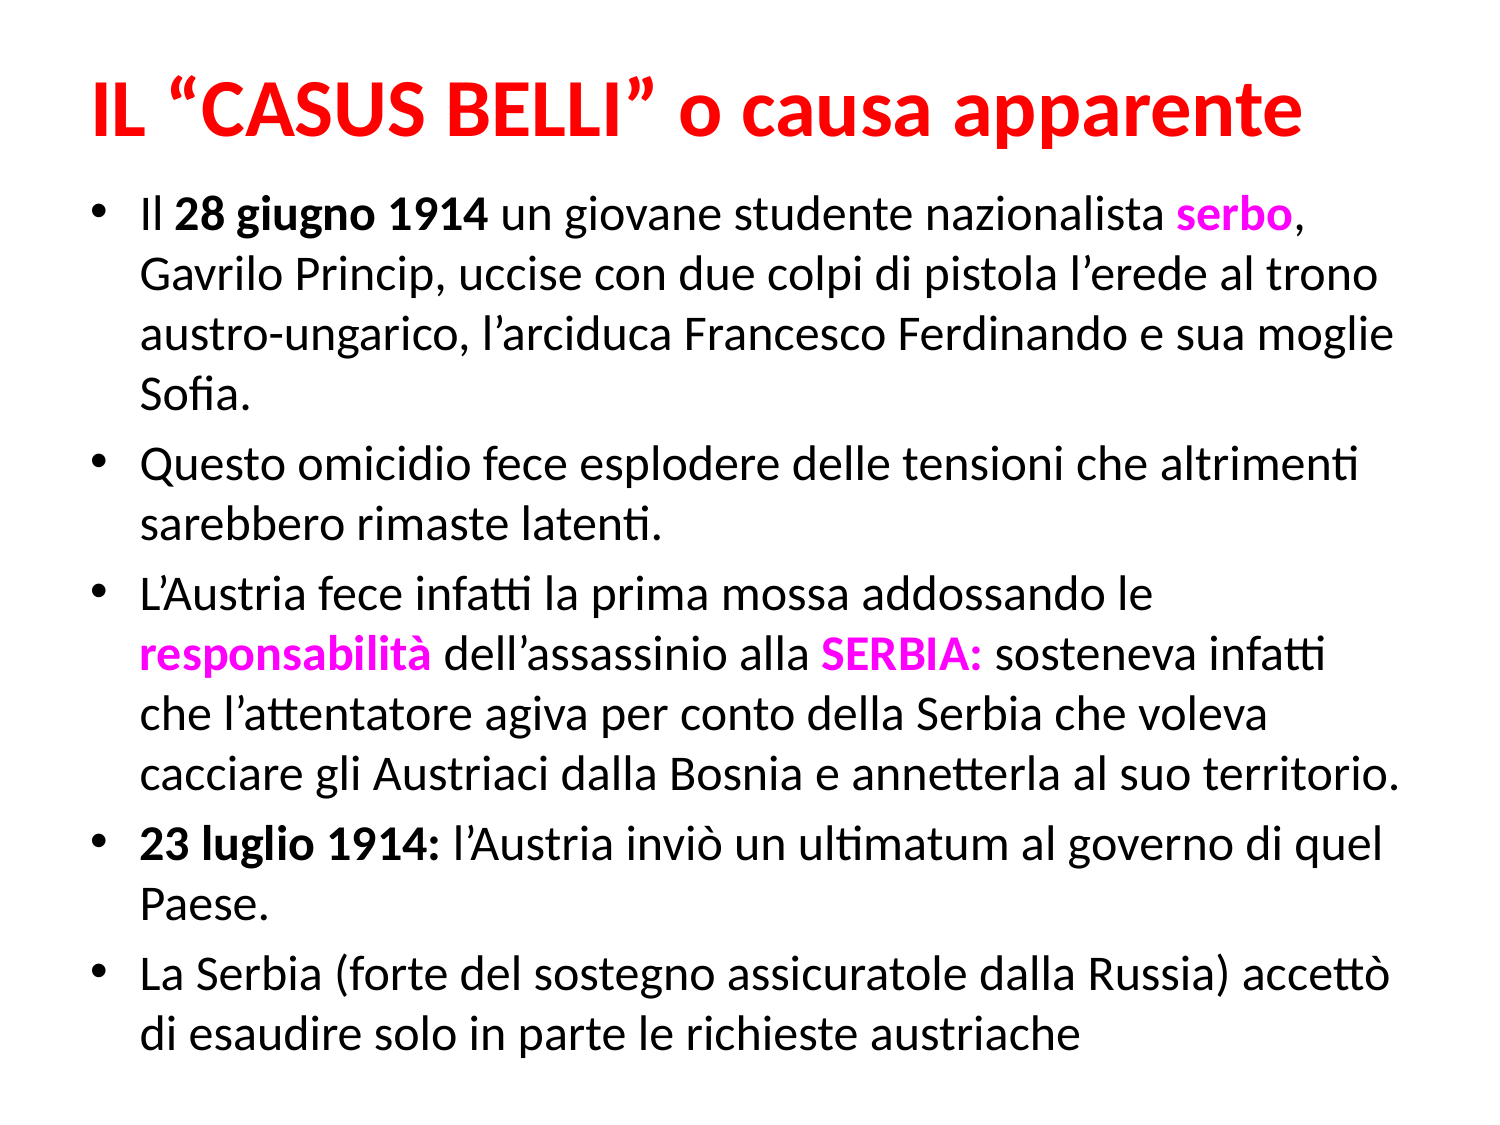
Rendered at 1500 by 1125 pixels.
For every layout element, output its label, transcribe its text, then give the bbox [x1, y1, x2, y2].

list Il 28 giugno 1914 un giovane studente nazionalista serbo, Gavrilo Princip, uccise con due colpi di pistola l’erede al trono austro-ungarico, l’arciduca Francesco Ferdinando e sua moglie Sofia. Questo omicidio fece esplodere delle tensioni che altrimenti sarebbero rimaste latenti. L’Austria fece infatti la prima mossa addossando le responsabilità dell’assassinio alla SERBIA: sosteneva infatti che l’attentatore agiva per conto della Serbia che voleva cacciare gli Austriaci dalla Bosnia e annetterla al suo territorio. 23 luglio 1914: l’Austria inviò un ultimatum al governo di quel Paese. La Serbia (forte del sostegno assicuratole dalla Russia) accettò di esaudire solo in parte le richieste austriache [75, 172, 1425, 1094]
title IL “CASUS BELLI” o causa apparente [75, 45, 1425, 161]
